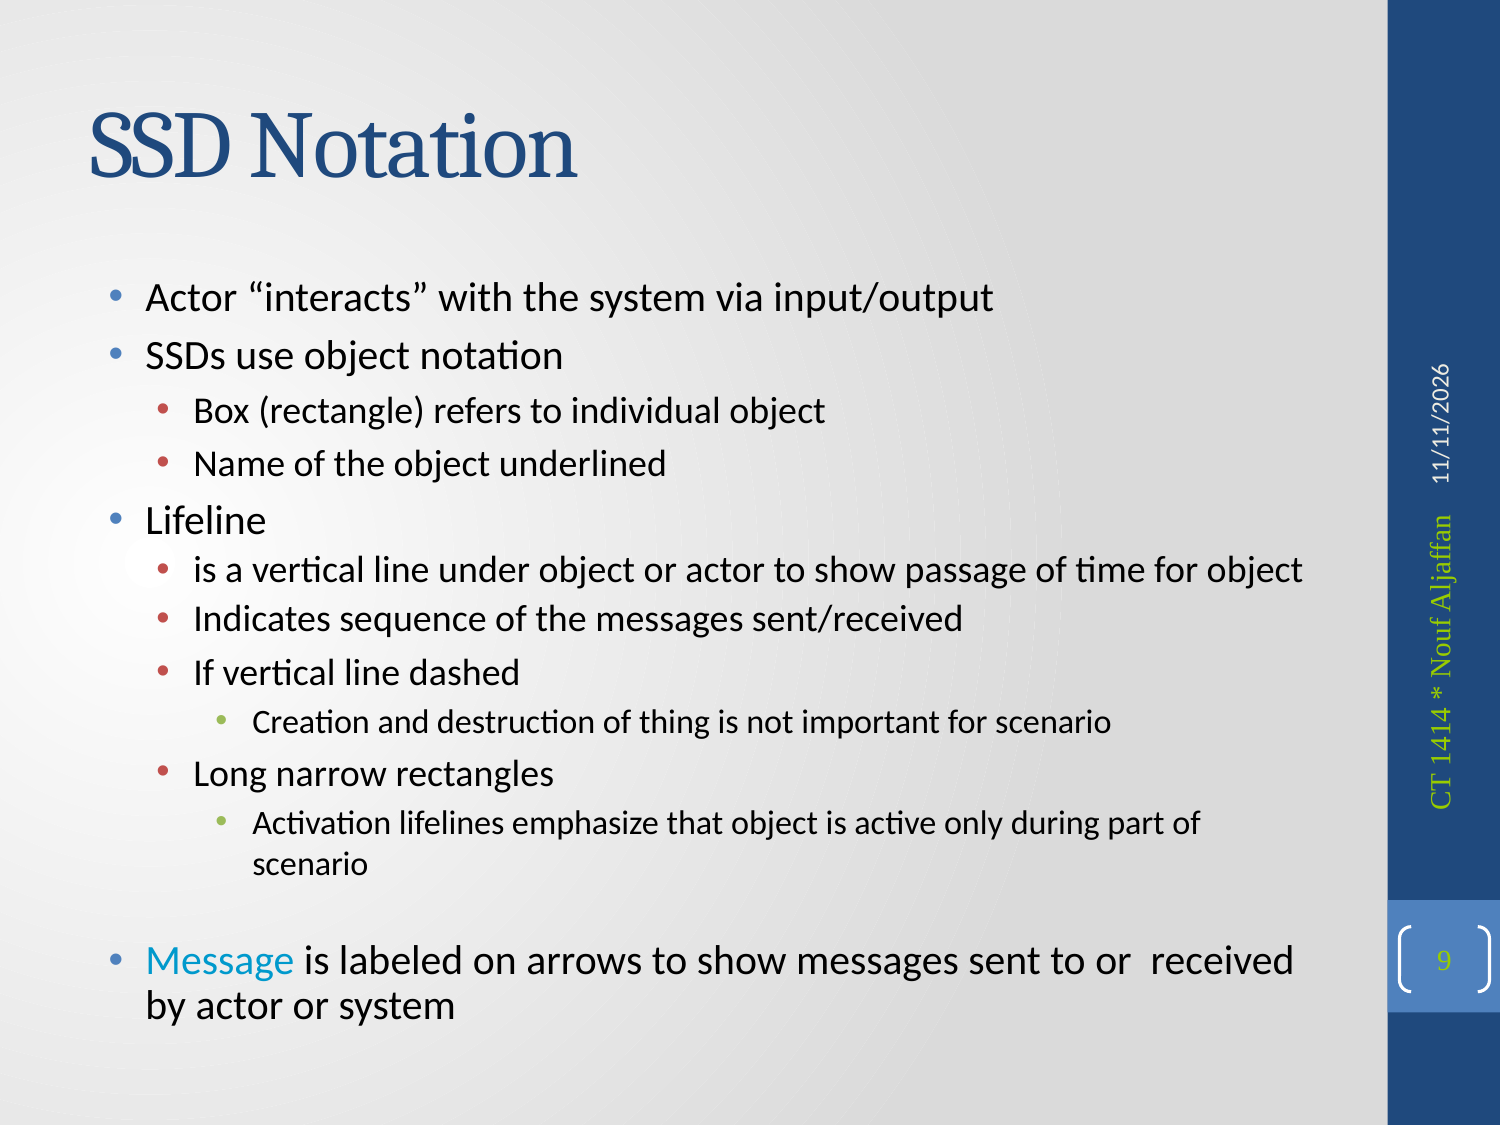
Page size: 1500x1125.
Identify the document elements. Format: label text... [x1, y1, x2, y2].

footer CT 1414 * Nouf Aljaffan [1408, 500, 1469, 889]
title SSD Notation [75, 45, 1325, 233]
slide_number 9 [1397, 925, 1492, 994]
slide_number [1408, 100, 1469, 500]
list Actor “interacts” with the system via input/output SSDs use object notation Box (rectangle) refers to individual object Name of the object underlined Lifeline is a vertical line under object or actor to show passage of time for object Indicates sequence of the messages sent/received If vertical line dashed Creation and destruction of thing is not important for scenario Long narrow rectangles Activation lifelines emphasize that object is active only during part of scenario Message is labeled on arrows to show messages sent to or received by actor or system [75, 262, 1325, 1050]
